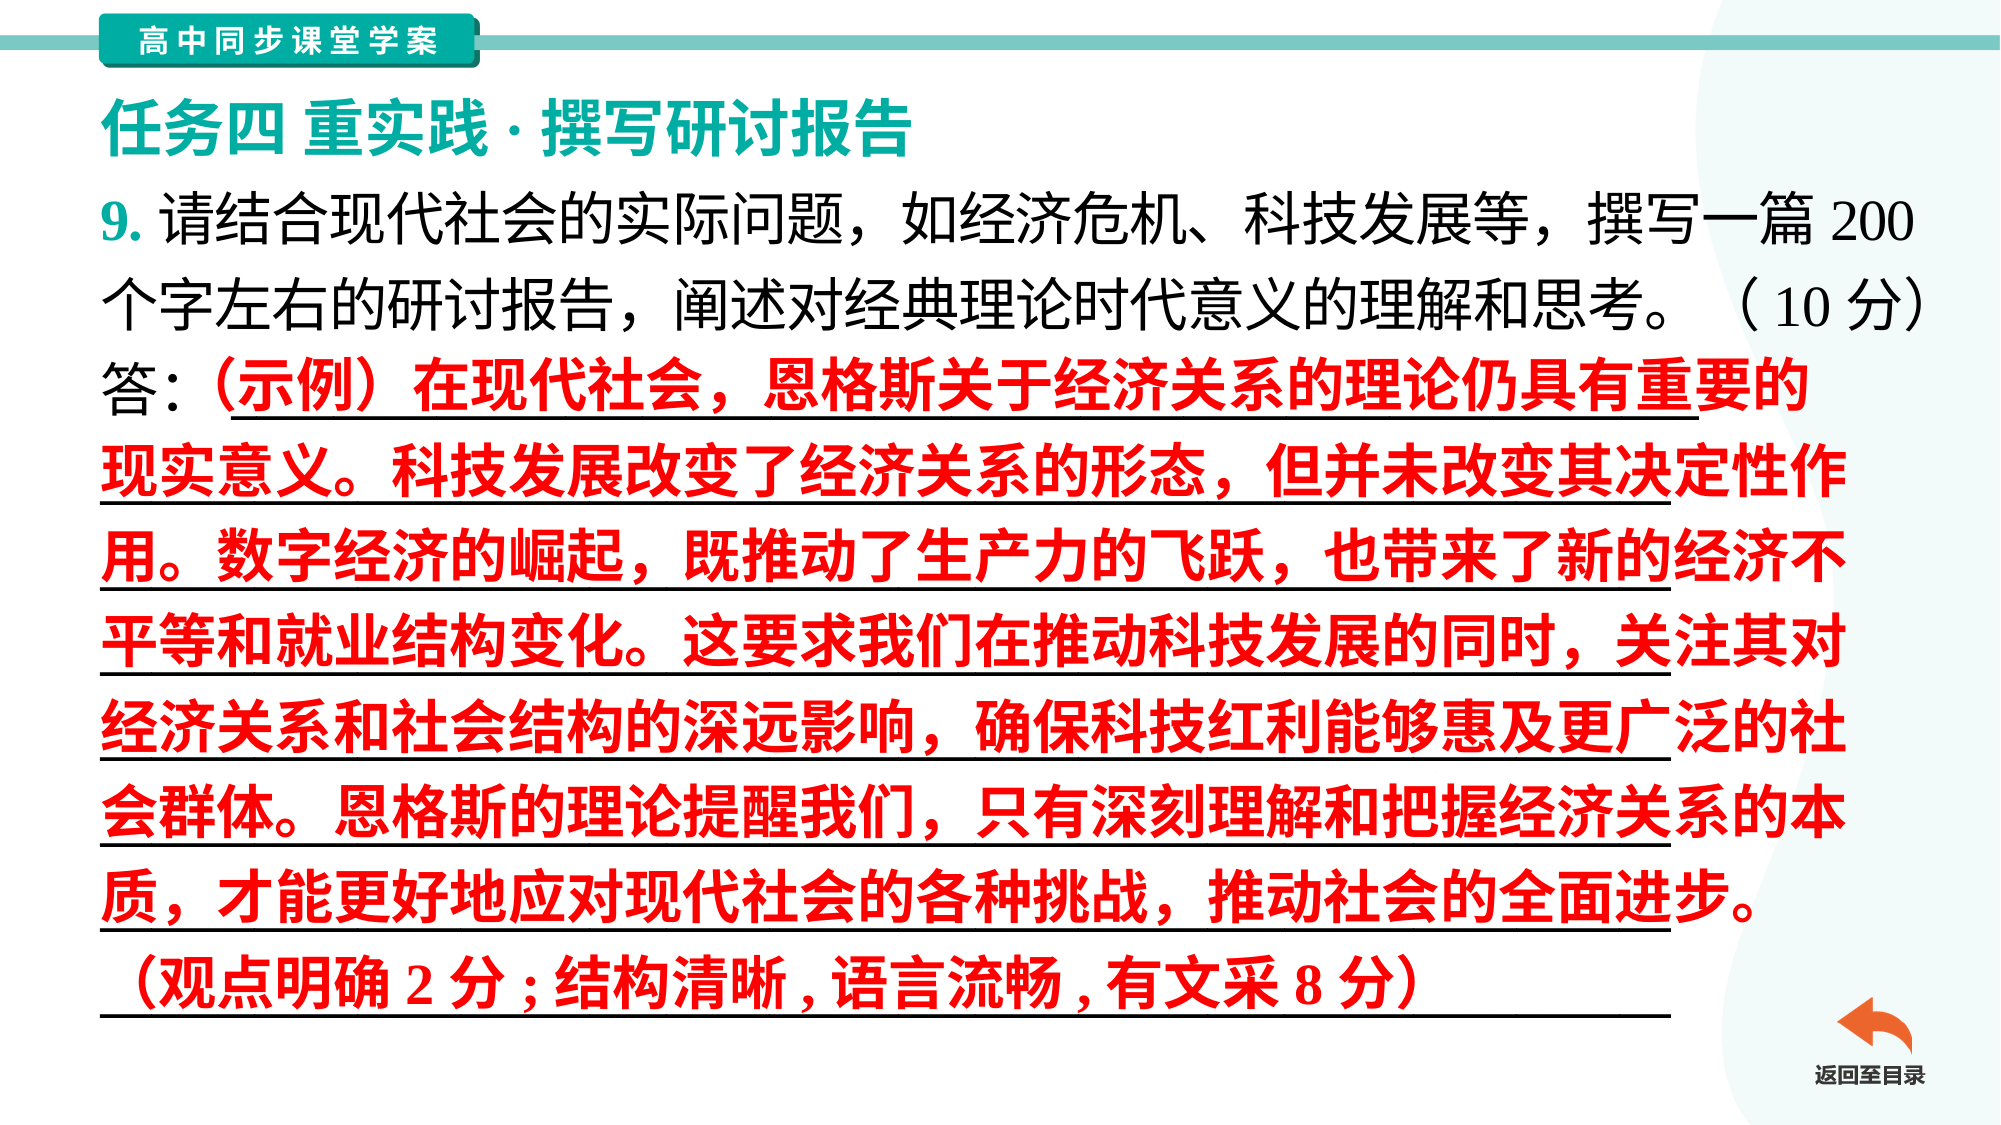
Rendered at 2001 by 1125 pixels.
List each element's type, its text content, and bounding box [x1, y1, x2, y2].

text_box 任务四 重实践·撰写研讨报告 [100, 76, 1899, 166]
picture [0, 0, 2000, 1125]
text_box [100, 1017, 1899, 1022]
text_box 9.请结合现代社会的实际问题，如经济危机、科技发展等，撰写一篇200 个字左右的研讨报告，阐述对经典理论时代意义的理解和思考。（10分） 答：_________________________________________________________ _____________________________________________________________ _____________________________________________________________ _____________________________________________________________ _____________________________________________________________ _____________________________________________________________ _____________________________________________________________ _____________________________________________________________ [100, 166, 1899, 332]
text_box （示例）在现代社会，恩格斯关于经济关系的理论仍具有重要的 现实意义。科技发展改变了经济关系的形态，但并未改变其决定性作 用。数字经济的崛起，既推动了生产力的飞跃，也带来了新的经济不 平等和就业结构变化。这要求我们在推动科技发展的同时，关注其对 经济关系和社会结构的深远影响，确保科技红利能够惠及更广泛的社 会群体。恩格斯的理论提醒我们，只有深刻理解和把握经济关系的本 质，才能更好地应对现代社会的各种挑战，推动社会的全面进步。 （观点明确2分;结构清晰,语言流畅,有文采8分） [100, 332, 1899, 1017]
